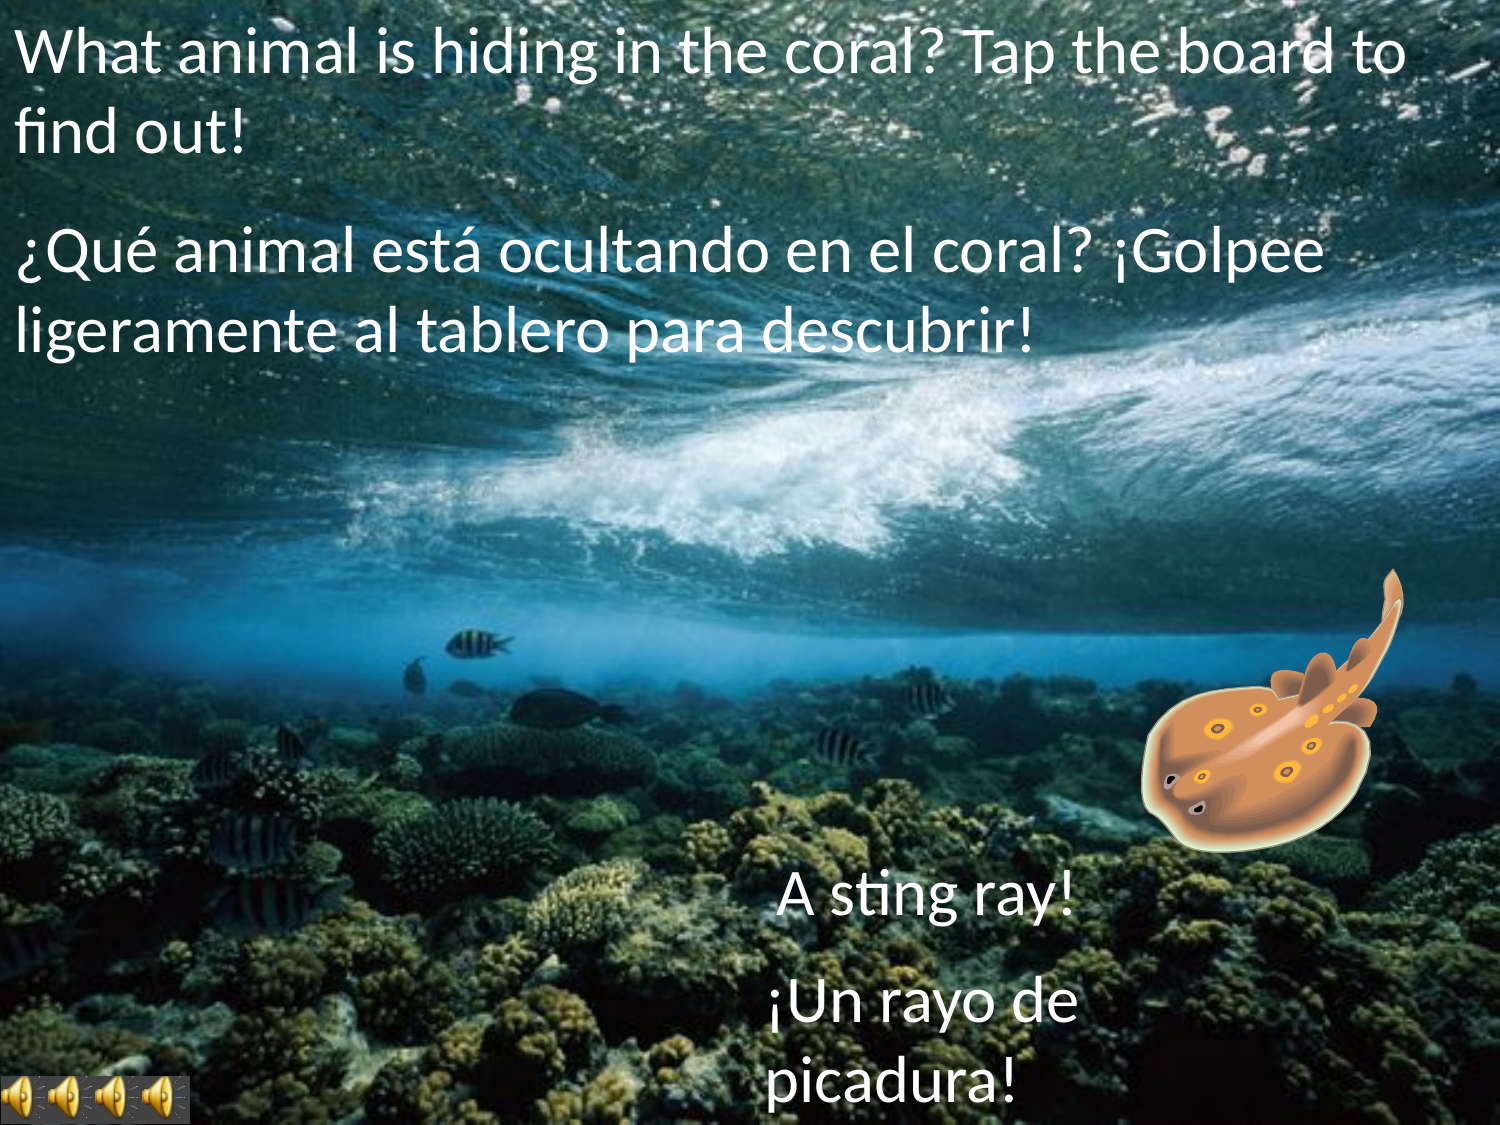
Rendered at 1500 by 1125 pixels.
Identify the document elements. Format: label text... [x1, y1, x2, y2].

picture [0, 0, 1500, 1125]
text_box A sting ray! [761, 841, 1149, 937]
text_box What animal is hiding in the coral? Tap the board to find out! [0, 0, 1465, 175]
text_box ¿Qué animal está ocultando en el coral? ¡Golpee ligeramente al tablero para descubrir! [0, 198, 1465, 373]
text_box ¡Un rayo de picadura! [749, 948, 1231, 1123]
